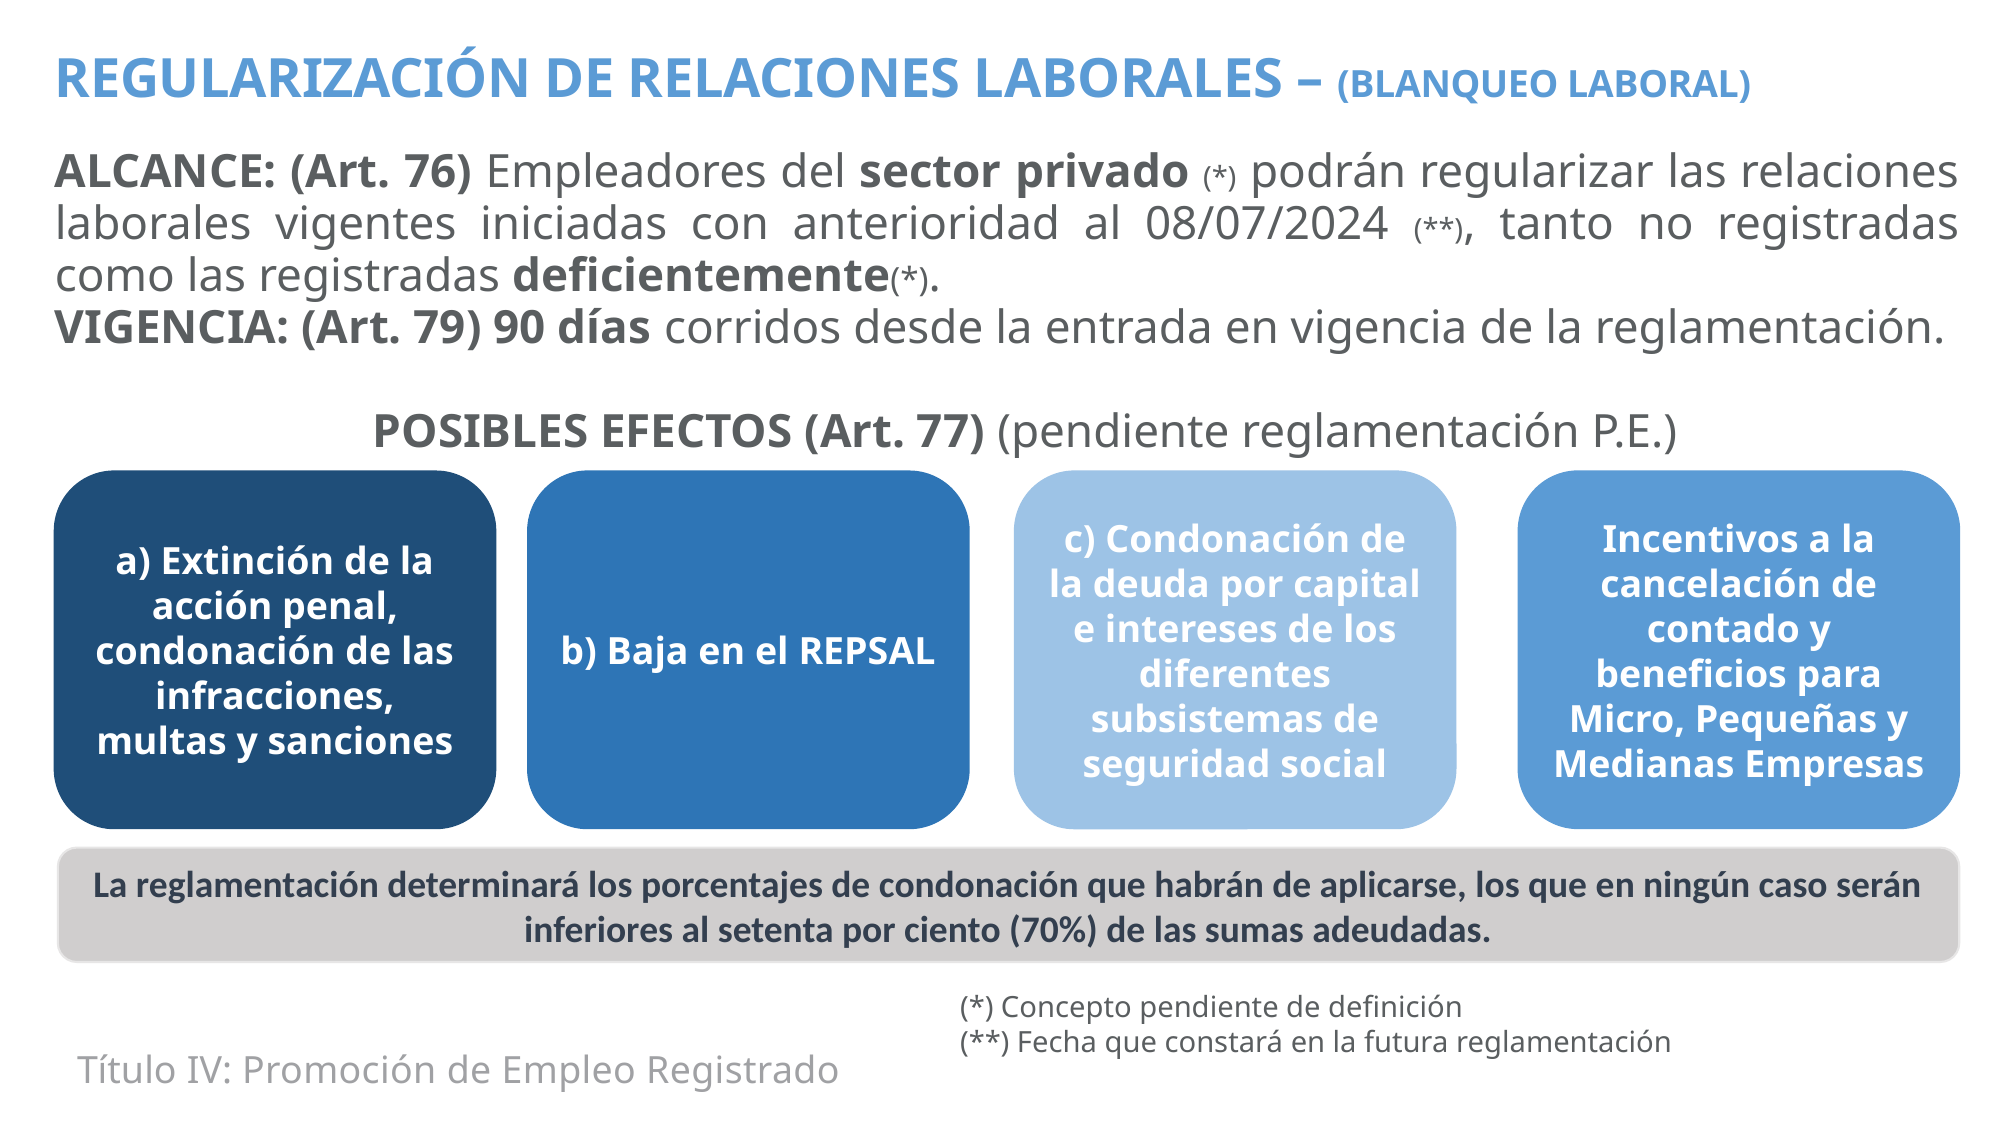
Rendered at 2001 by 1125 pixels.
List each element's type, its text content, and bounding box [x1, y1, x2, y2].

text_box (*) Concepto pendiente de definición (**) Fecha que constará en la futura reglamentación [945, 981, 1966, 1066]
text_box REGULARIZACIÓN DE RELACIONES LABORALES – (BLANQUEO LABORAL) [54, 46, 1873, 109]
text_box ALCANCE: (Art. 76) Empleadores del sector privado (*) podrán regularizar las relaciones laborales vigentes iniciadas con anterioridad al 08/07/2024 (**), tanto no registradas como las registradas deficientemente(*). VIGENCIA: (Art. 79) 90 días corridos desde la entrada en vigencia de la reglamentación. POSIBLES EFECTOS (Art. 77) (pendiente reglamentación P.E.) [54, 144, 1960, 510]
text_box Título IV: Promoción de Empleo Registrado [77, 1054, 1072, 1092]
text_box a) Extinción de la acción penal, condonación de las infracciones, multas y sanciones [53, 470, 497, 830]
text_box La reglamentación determinará los porcentajes de condonación que habrán de aplicarse, los que en ningún caso serán inferiores al setenta por ciento (70%) de las sumas adeudadas. [56, 846, 1961, 964]
text_box c) Condonación de la deuda por capital e intereses de los diferentes subsistemas de seguridad social [1013, 470, 1457, 830]
text_box Incentivos a la cancelación de contado y beneficios para Micro, Pequeñas y Medianas Empresas [1517, 470, 1961, 830]
text_box b) Baja en el REPSAL [527, 470, 970, 830]
